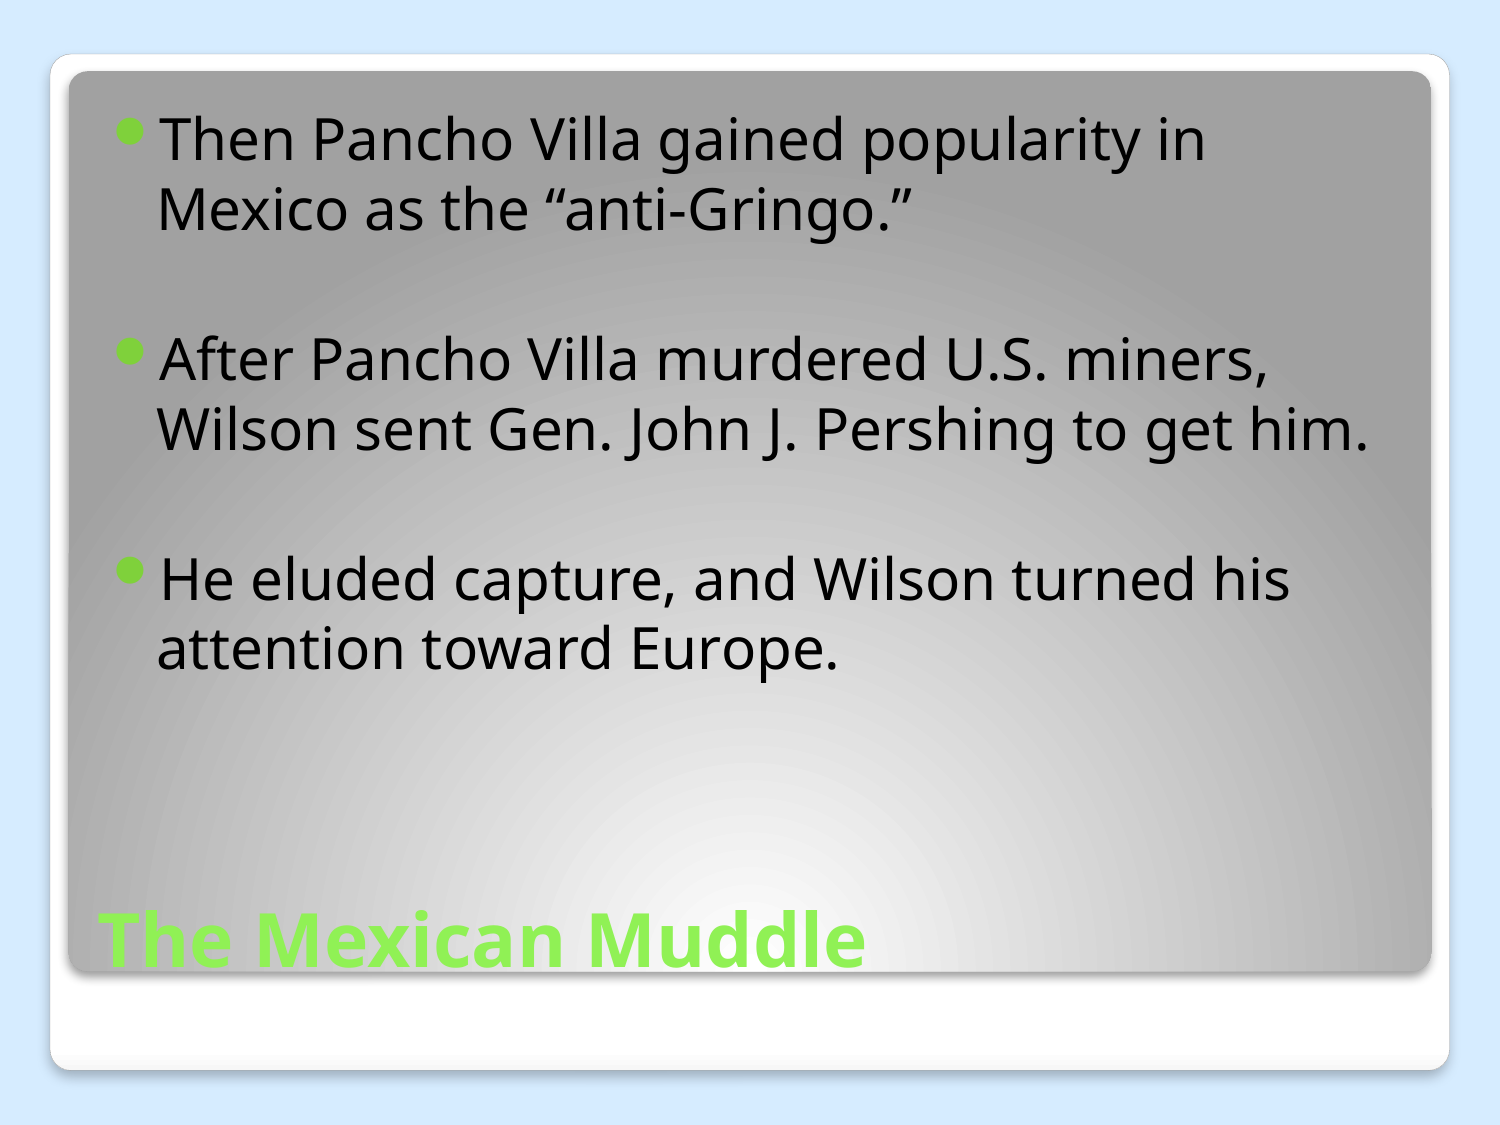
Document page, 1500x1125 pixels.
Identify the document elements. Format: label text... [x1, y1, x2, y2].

title The Mexican Muddle [82, 817, 1425, 990]
list Then Pancho Villa gained popularity in Mexico as the “anti-Gringo.” After Pancho Villa murdered U.S. miners, Wilson sent Gen. John J. Pershing to get him. He eluded capture, and Wilson turned his attention toward Europe. [82, 86, 1425, 774]
